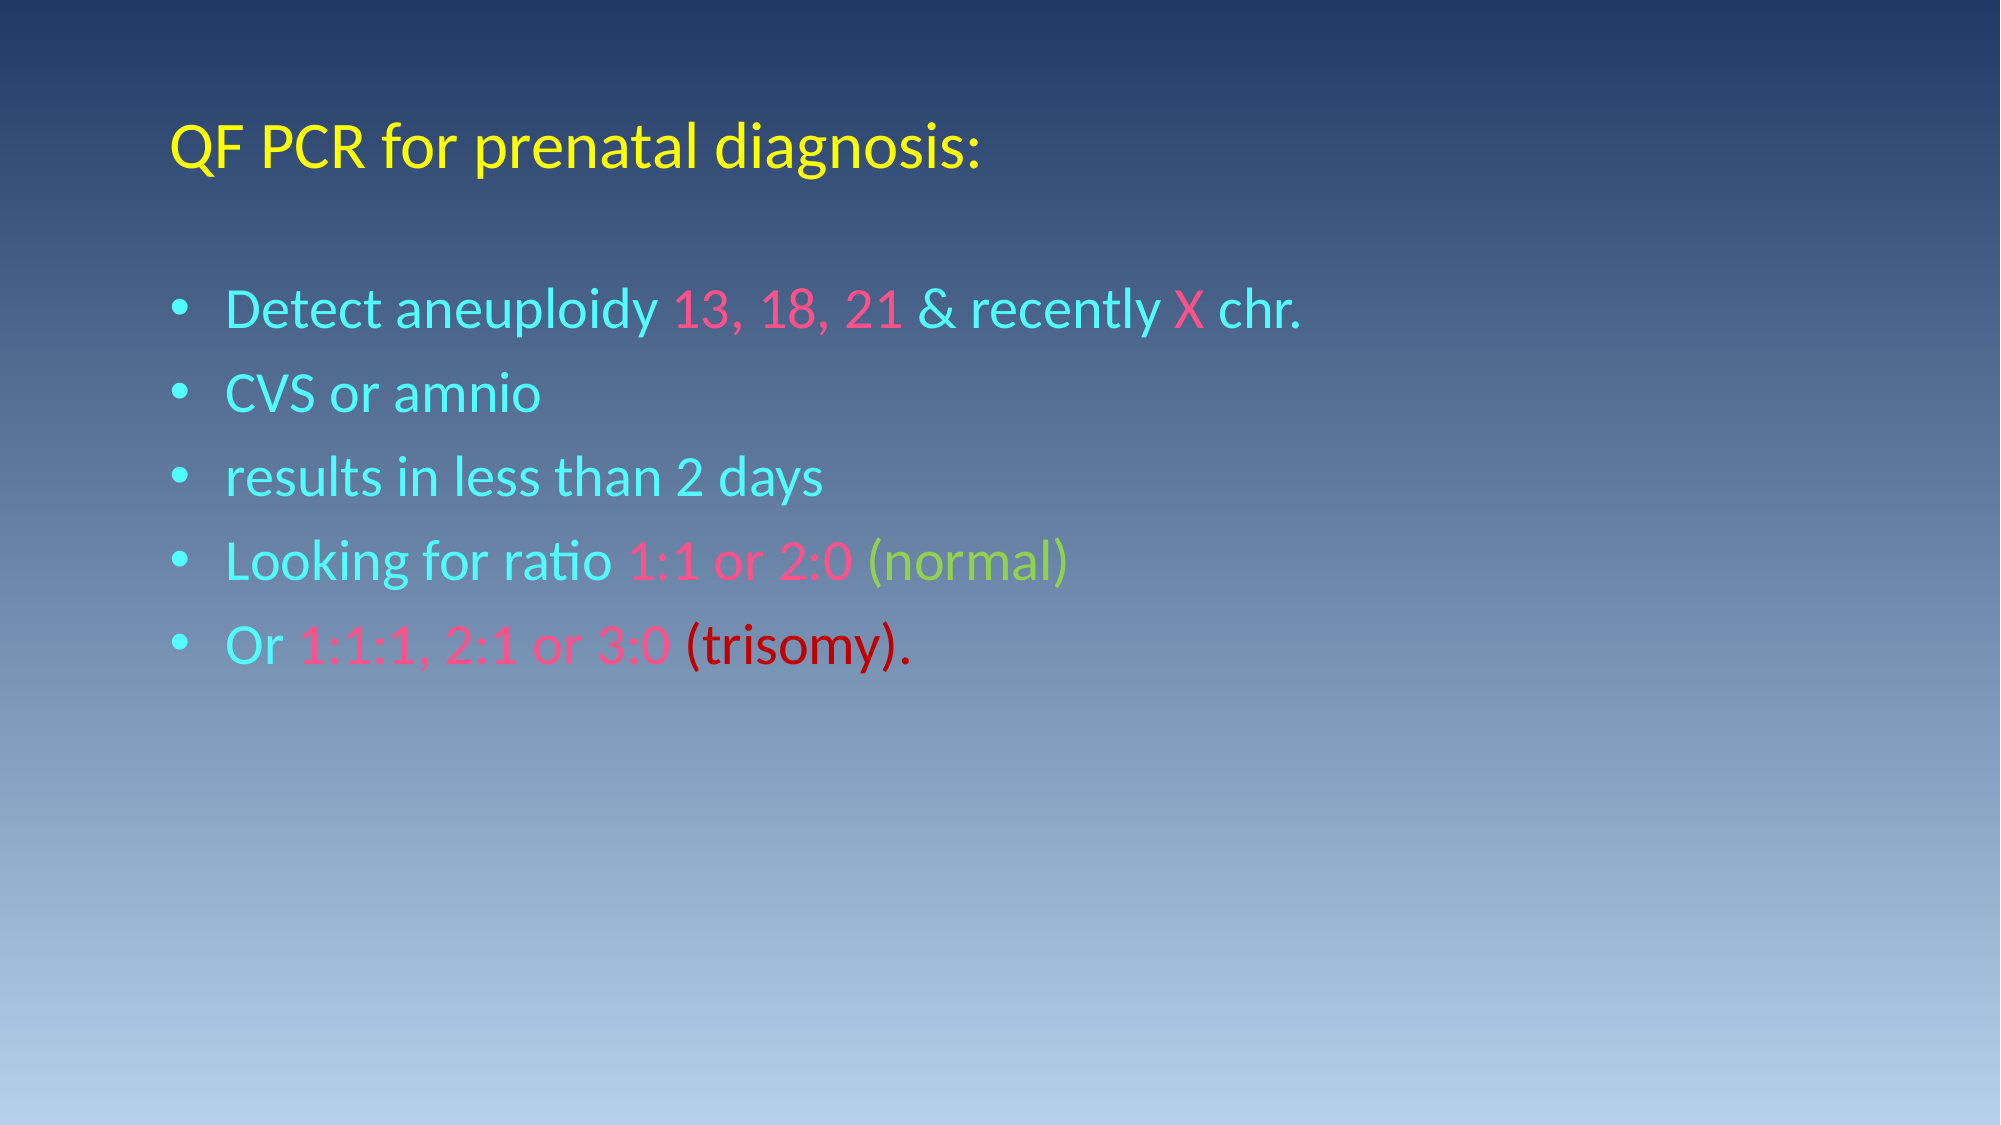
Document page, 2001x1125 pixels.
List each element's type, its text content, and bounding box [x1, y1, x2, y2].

subtitle QF PCR for prenatal diagnosis: Detect aneuploidy 13, 18, 21 & recently X chr. CVS or amnio results in less than 2 days Looking for ratio 1:1 or 2:0 (normal) Or 1:1:1, 2:1 or 3:0 (trisomy). [154, 103, 1797, 1032]
